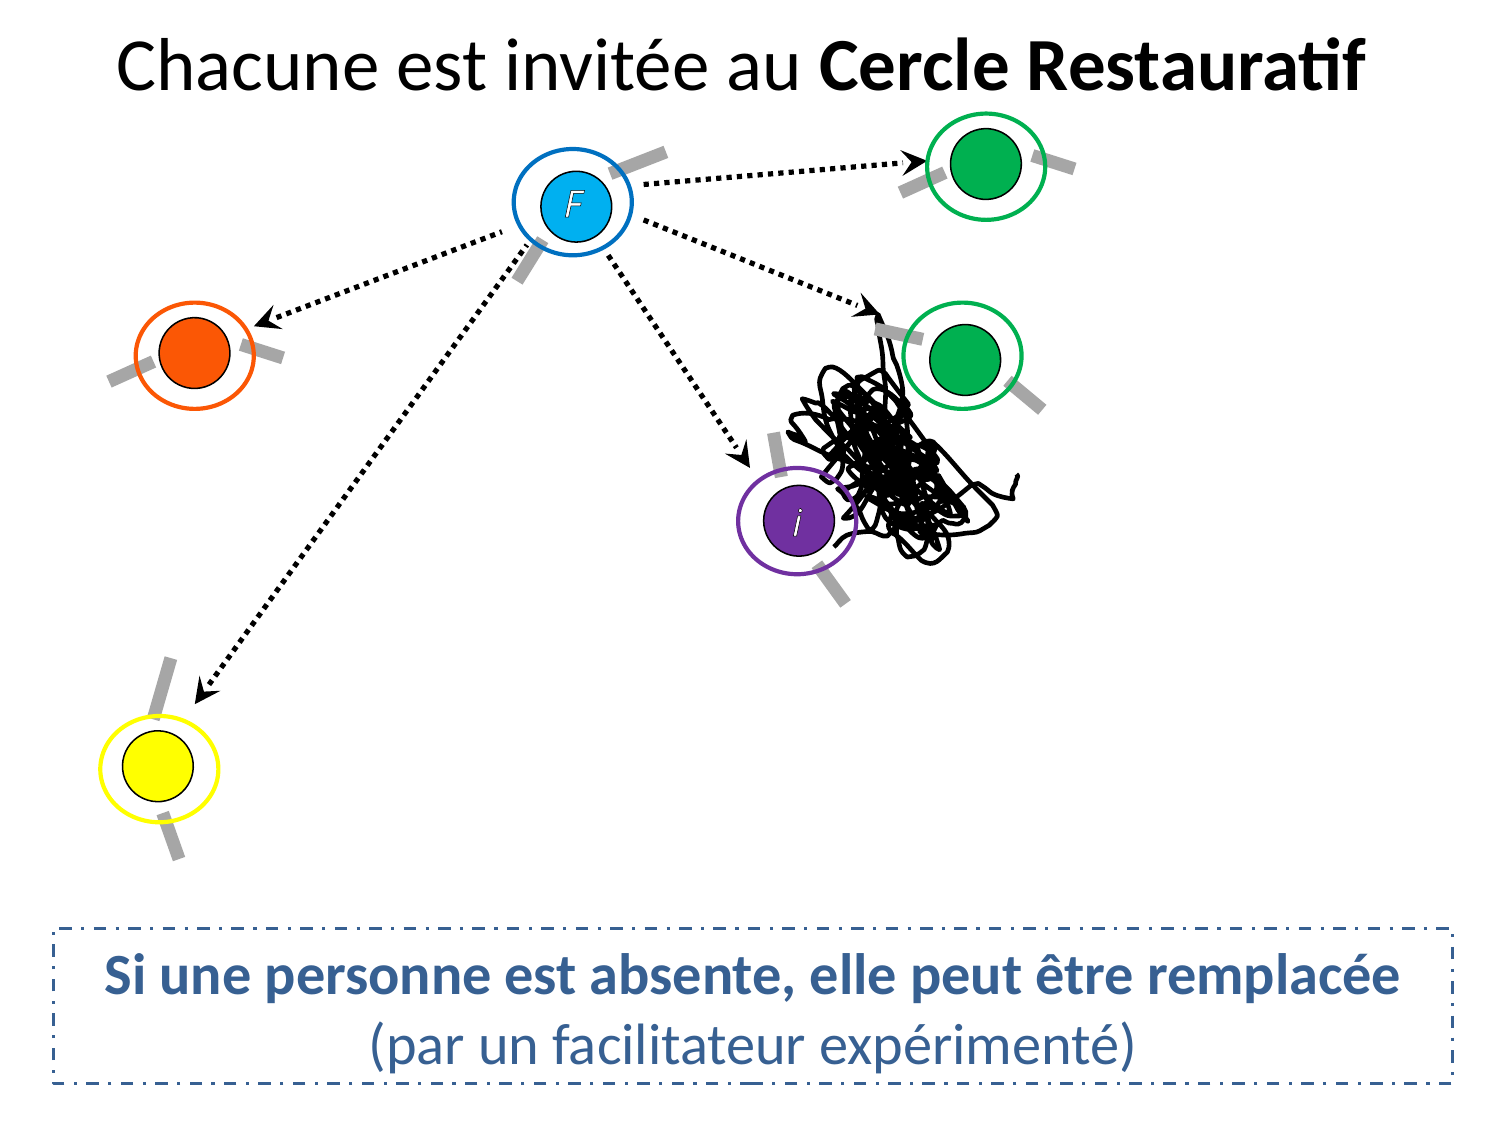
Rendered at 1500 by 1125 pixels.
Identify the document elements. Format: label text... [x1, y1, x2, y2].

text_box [121, 659, 193, 861]
text_box [901, 314, 922, 398]
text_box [928, 266, 1000, 453]
title Chacune est invitée au Cercle Restauratif [0, 19, 1500, 103]
text_box [925, 127, 943, 206]
text_box [233, 312, 256, 399]
text_box [876, 315, 882, 323]
text_box [133, 316, 152, 396]
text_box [157, 265, 229, 442]
text_box [1004, 315, 1024, 397]
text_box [763, 429, 836, 616]
text_box [729, 445, 751, 468]
text_box F [619, 166, 634, 239]
text_box [253, 309, 277, 329]
text_box [197, 725, 221, 813]
text_box i [736, 478, 758, 564]
text_box [98, 730, 116, 809]
text_box F [511, 156, 538, 248]
text_box [905, 152, 925, 173]
text_box [197, 681, 216, 704]
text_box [543, 105, 615, 303]
text_box [856, 297, 880, 317]
text_box [790, 337, 1018, 564]
text_box Si une personne est absente, elle peut être remplacée (par un facilitateur expérimenté) [53, 928, 1453, 1084]
text_box [1026, 124, 1048, 209]
text_box i [840, 481, 859, 561]
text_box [948, 76, 1021, 253]
